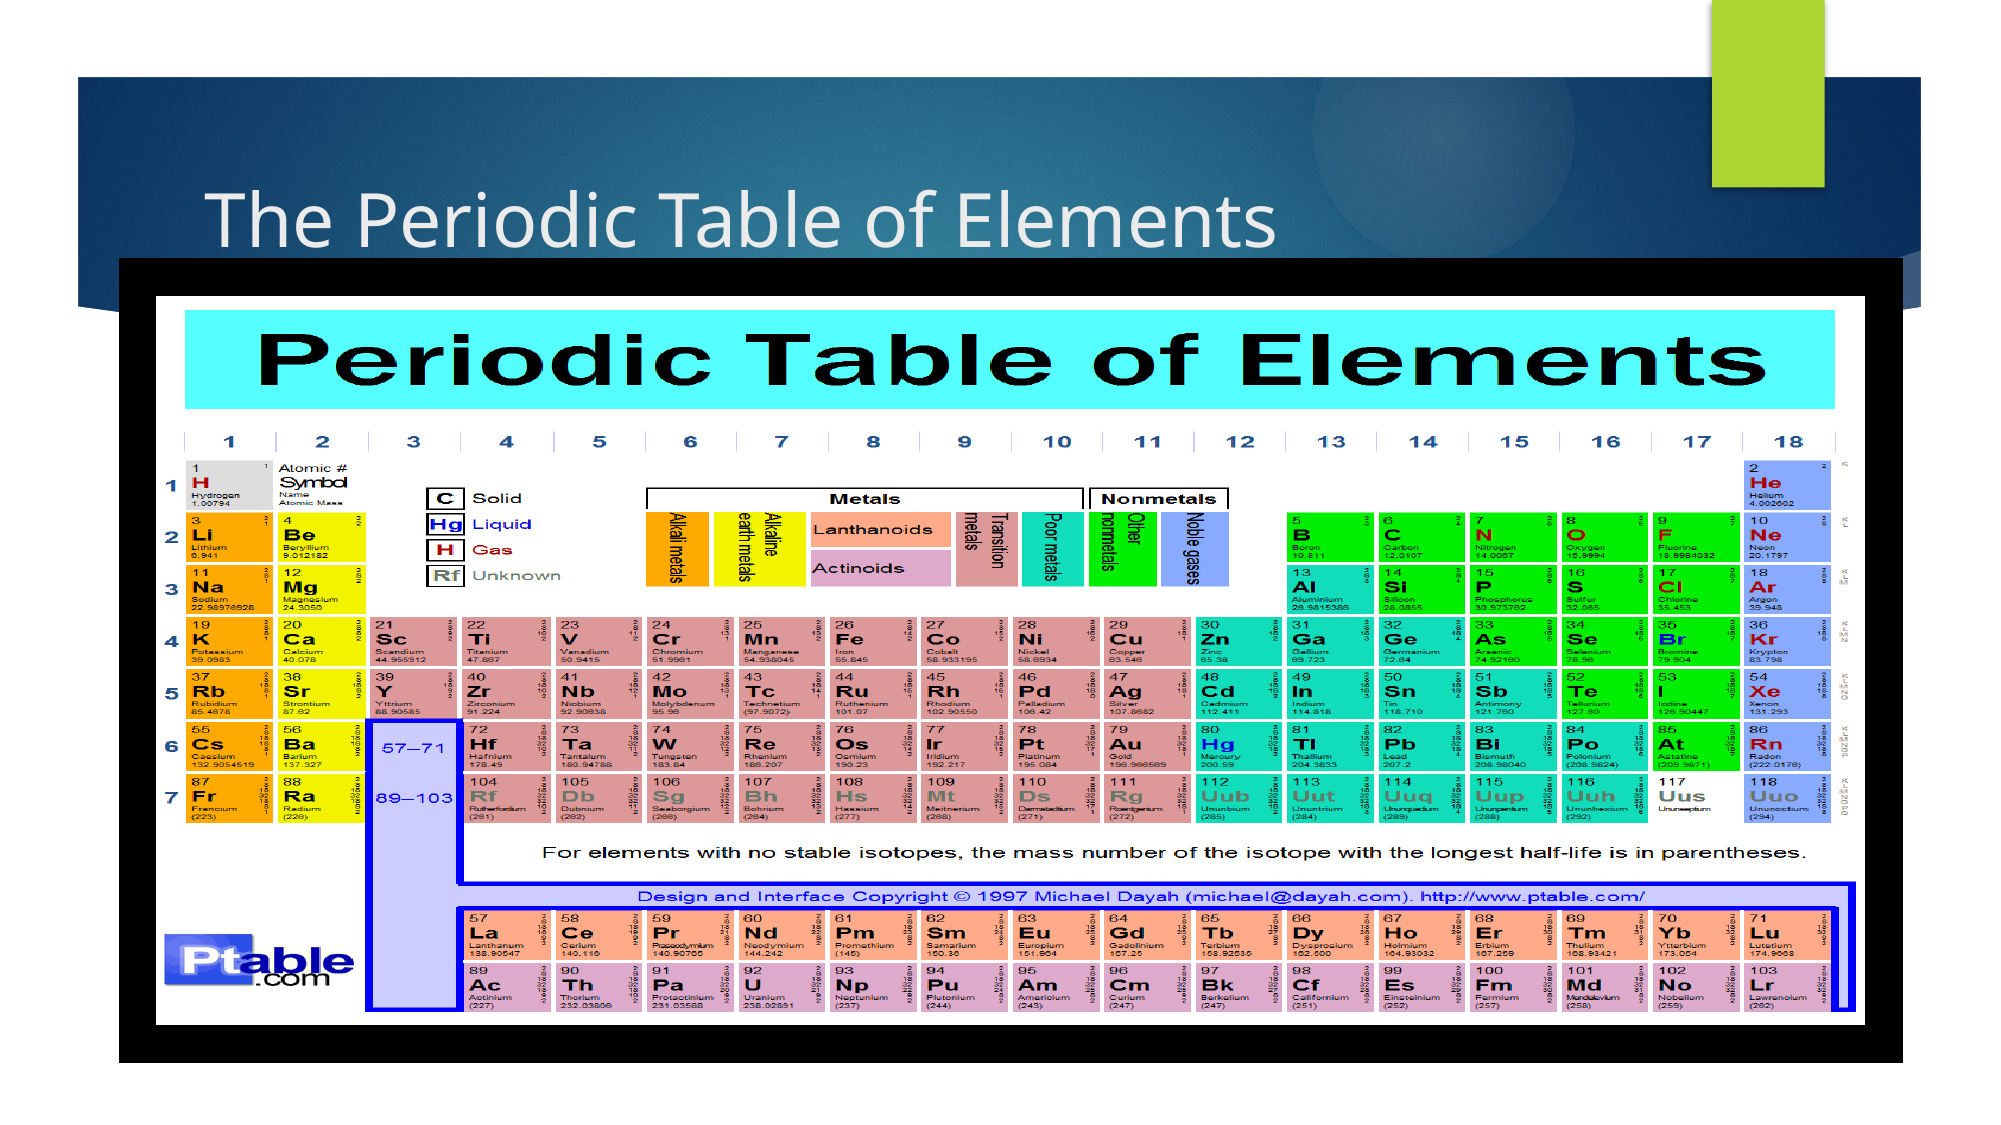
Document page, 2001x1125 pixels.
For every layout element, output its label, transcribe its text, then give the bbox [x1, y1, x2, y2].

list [155, 295, 1866, 1026]
title The Periodic Table of Elements [189, 159, 1627, 258]
